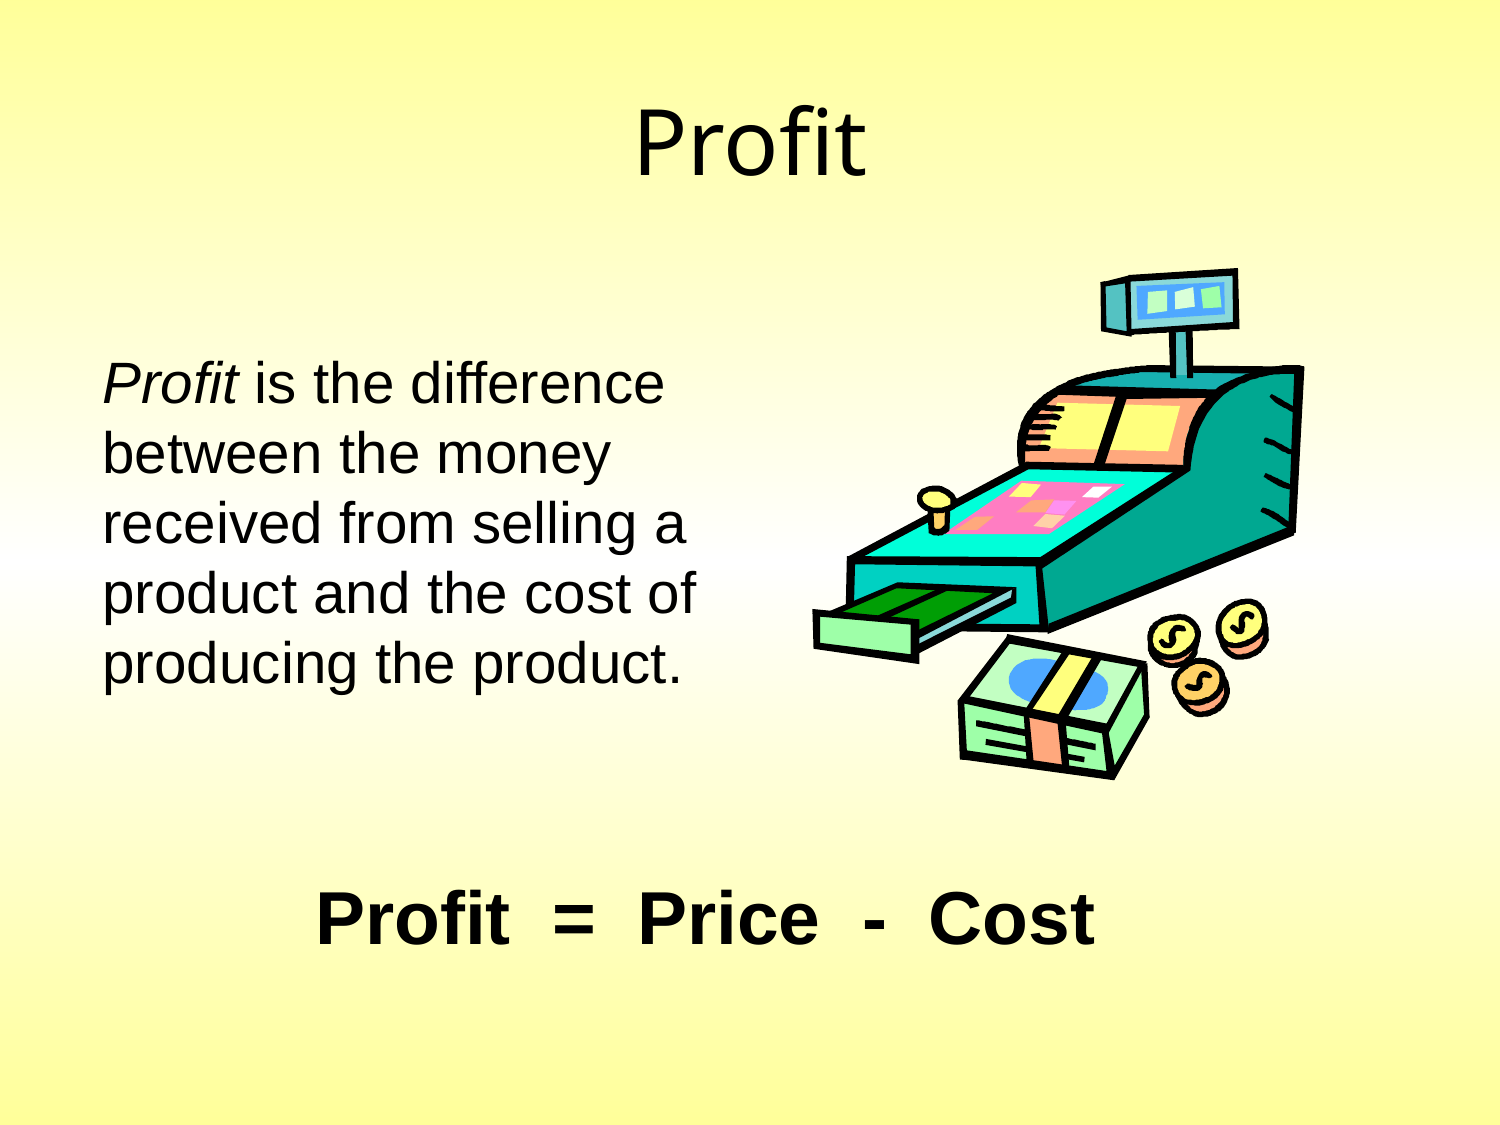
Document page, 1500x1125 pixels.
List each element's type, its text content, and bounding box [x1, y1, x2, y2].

text_box Profit = Price - Cost [300, 862, 1111, 968]
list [812, 262, 1316, 792]
title Profit [75, 45, 1425, 233]
list Profit is the difference between the money received from selling a product and the cost of producing the product. [87, 337, 750, 763]
